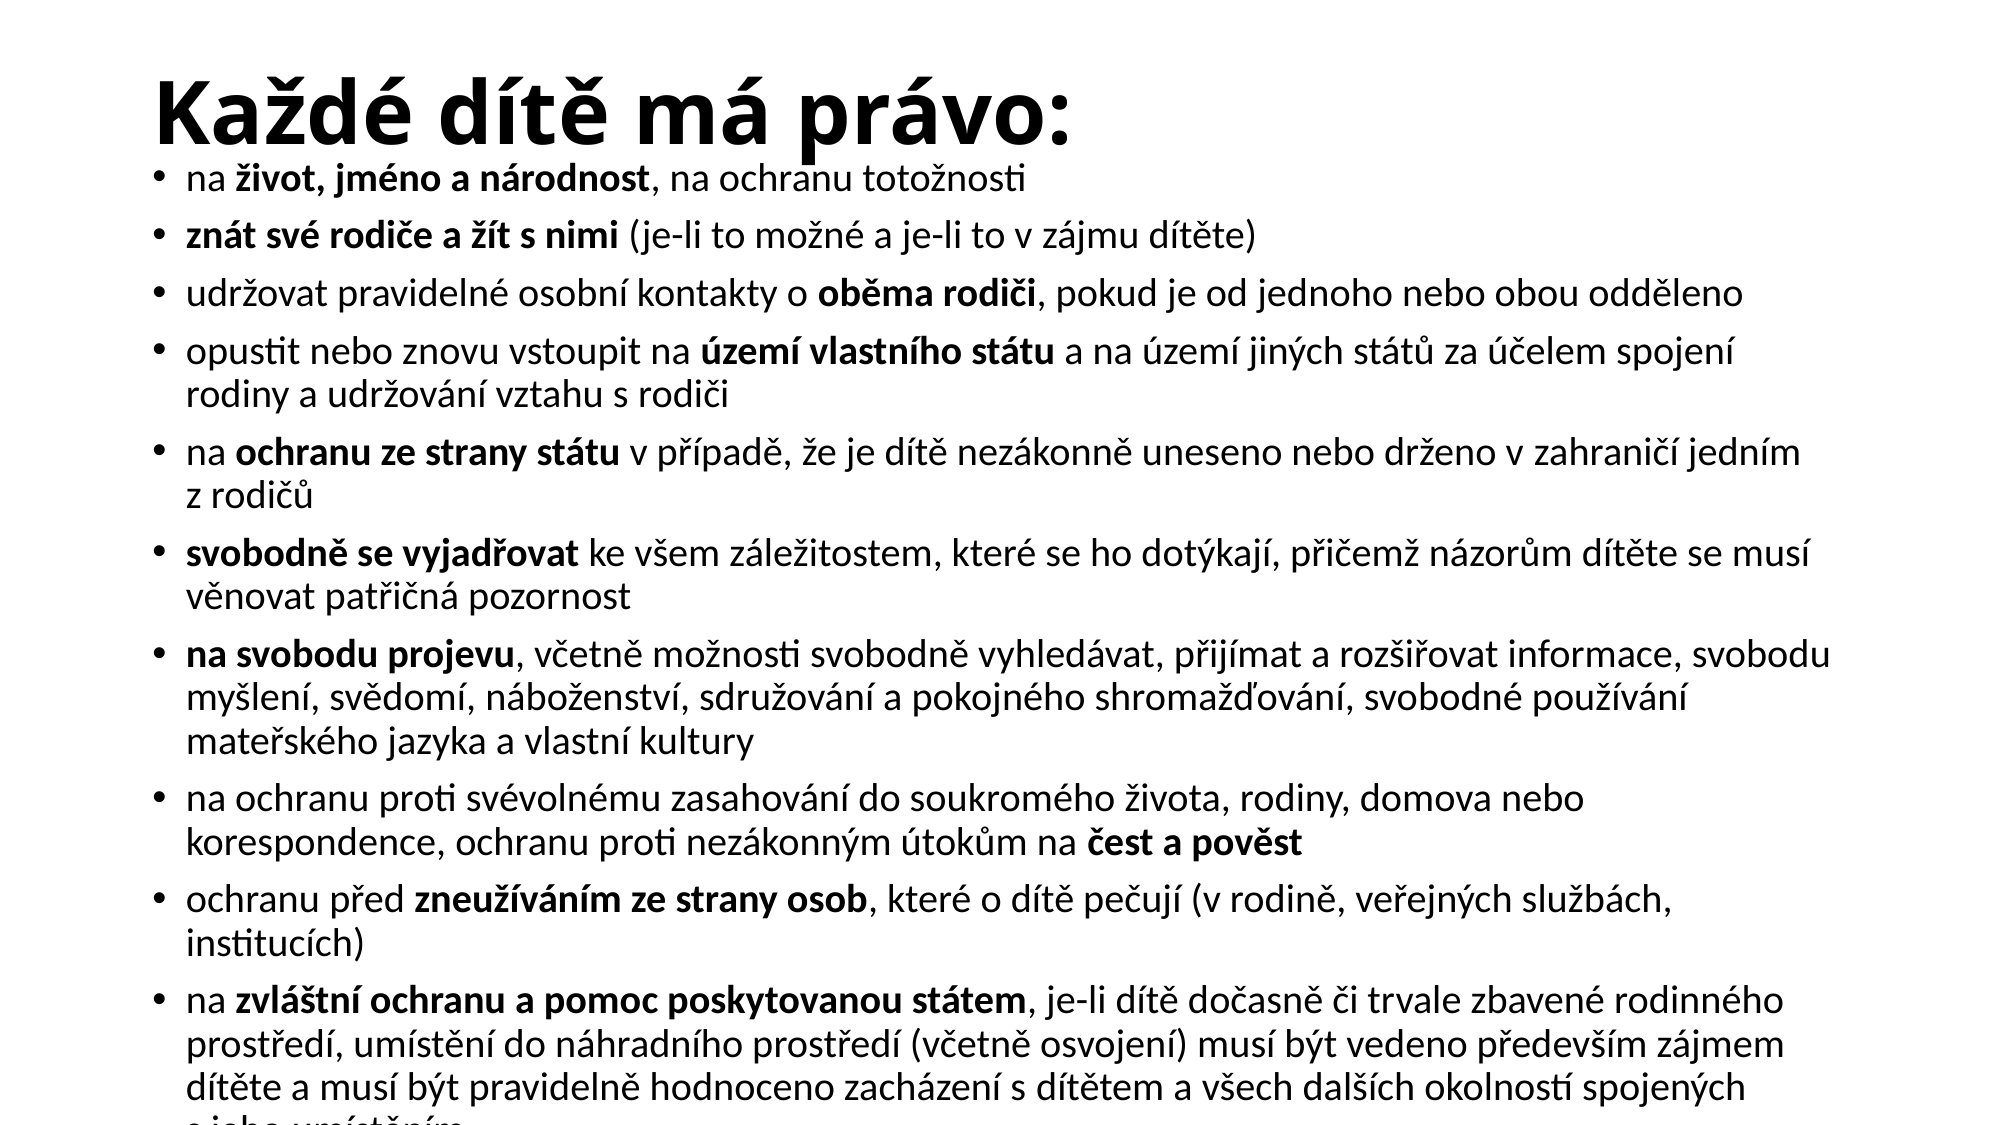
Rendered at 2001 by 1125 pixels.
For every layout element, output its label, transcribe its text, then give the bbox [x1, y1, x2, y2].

title Každé dítě má právo: [137, 59, 1863, 149]
list na život, jméno a národnost, na ochranu totožnosti znát své rodiče a žít s nimi (je-li to možné a je-li to v zájmu dítěte) udržovat pravidelné osobní kontakty o oběma rodiči, pokud je od jednoho nebo obou odděleno opustit nebo znovu vstoupit na území vlastního státu a na území jiných států za účelem spojení rodiny a udržování vztahu s rodiči na ochranu ze strany státu v případě, že je dítě nezákonně uneseno nebo drženo v zahraničí jedním z rodičů svobodně se vyjadřovat ke všem záležitostem, které se ho dotýkají, přičemž názorům dítěte se musí věnovat patřičná pozornost na svobodu projevu, včetně možnosti svobodně vyhledávat, přijímat a rozšiřovat informace, svobodu myšlení, svědomí, náboženství, sdružování a pokojného shromažďování, svobodné používání mateřského jazyka a vlastní kultury na ochranu proti svévolnému zasahování do soukromého života, rodiny, domova nebo korespondence, ochranu proti nezákonným útokům na čest a pověst ochranu před zneužíváním ze strany osob, které o dítě pečují (v rodině, veřejných službách, institucích) na zvláštní ochranu a pomoc poskytovanou státem, je-li dítě dočasně či trvale zbavené rodinného prostředí, umístění do náhradního prostředí (včetně osvojení) musí být vedeno především zájmem dítěte a musí být pravidelně hodnoceno zacházení s dítětem a všech dalších okolností spojených s jeho umístěním [137, 149, 1863, 1125]
